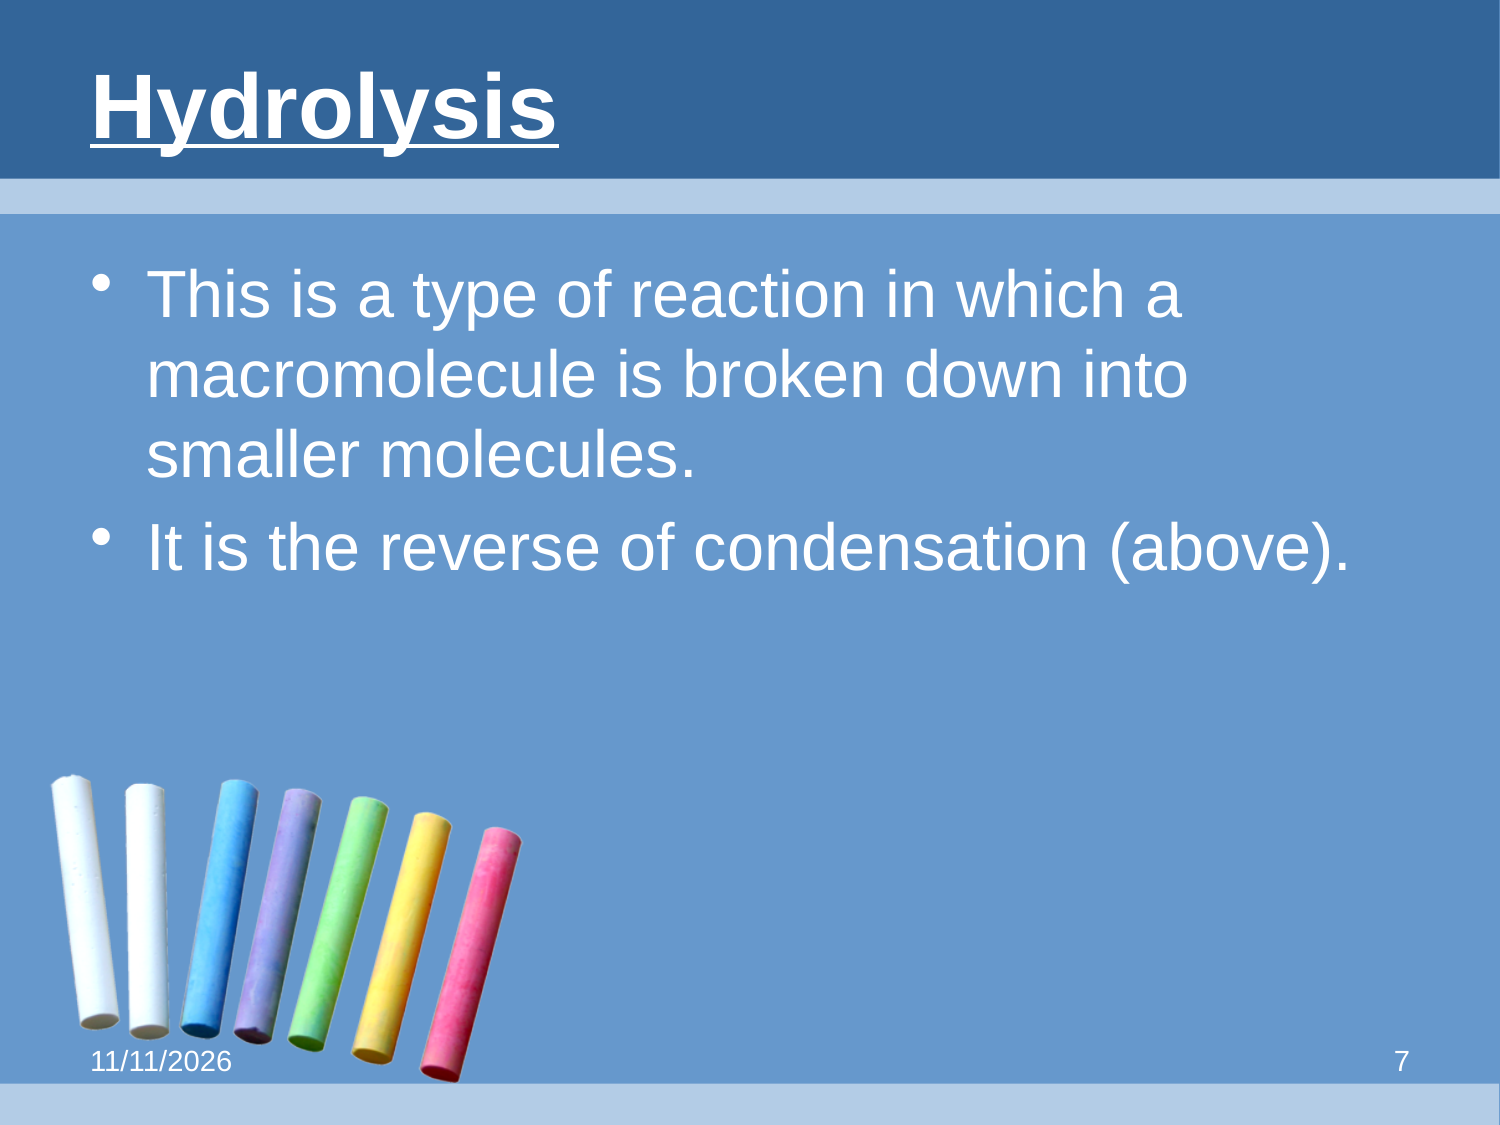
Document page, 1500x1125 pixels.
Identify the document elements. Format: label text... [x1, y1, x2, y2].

title Hydrolysis [74, 42, 1436, 162]
slide_number 7 [1074, 1034, 1426, 1081]
picture [35, 769, 532, 1087]
list This is a type of reaction in which a macromolecule is broken down into smaller molecules. It is the reverse of condensation (above). [74, 243, 1436, 1000]
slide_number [74, 1034, 426, 1081]
